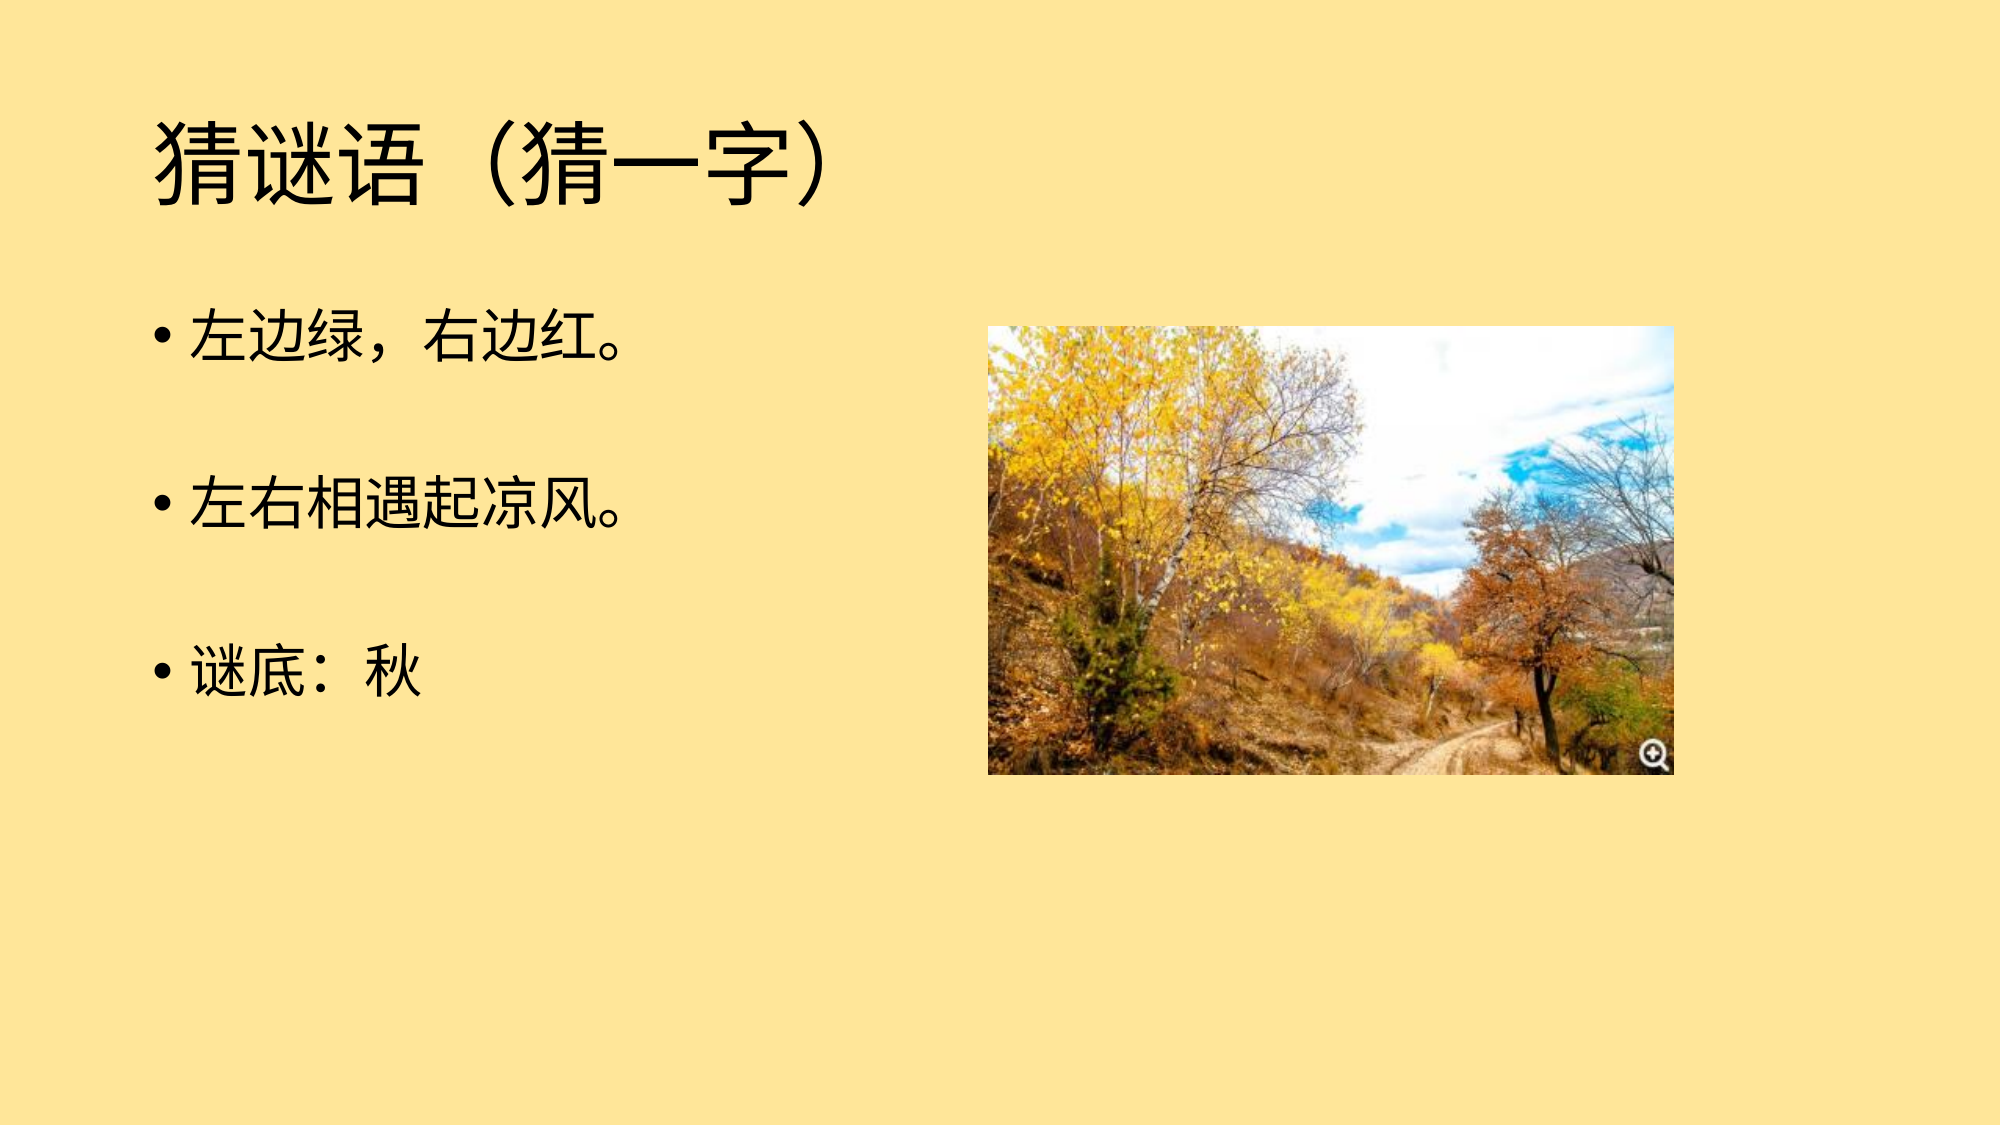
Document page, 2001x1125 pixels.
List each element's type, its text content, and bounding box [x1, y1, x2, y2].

picture [988, 326, 1674, 775]
title 猜谜语（猜一字） [137, 59, 1863, 278]
list 左边绿，右边红。 左右相遇起凉风。 谜底：秋 [137, 299, 1863, 1014]
